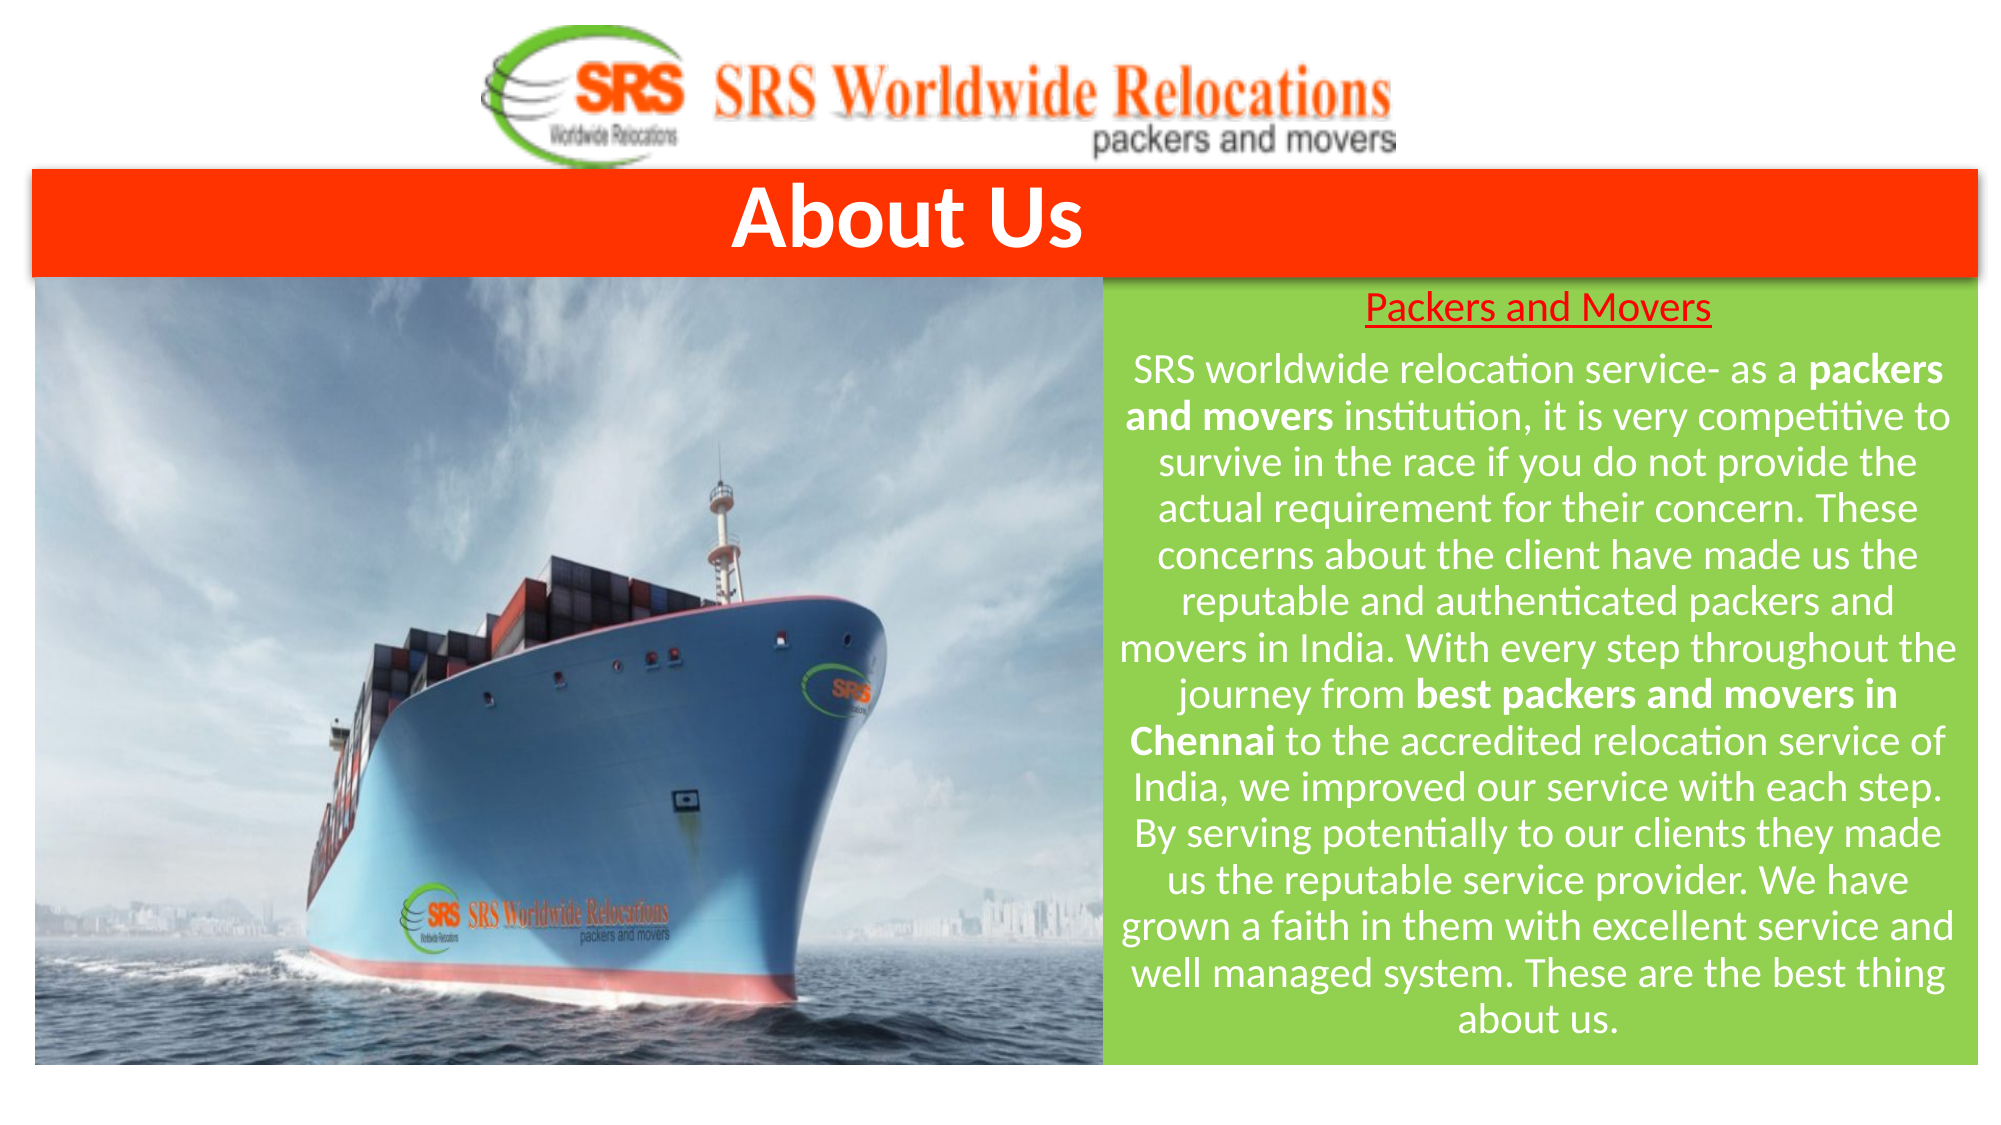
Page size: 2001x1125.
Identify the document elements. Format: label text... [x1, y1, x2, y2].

picture [481, 25, 1396, 169]
picture [35, 277, 1103, 1065]
list Packers and Movers SRS worldwide relocation service- as a packers and movers institution, it is very competitive to survive in the race if you do not provide the actual requirement for their concern. These concerns about the client have made us the reputable and authenticated packers and movers in India. With every step throughout the journey from best packers and movers in Chennai to the accredited relocation service of India, we improved our service with each step. By serving potentially to our clients they made us the reputable service provider. We have grown a faith in them with excellent service and well managed system. These are the best thing about us. [1103, 289, 1978, 1065]
title About Us [32, 169, 1978, 278]
